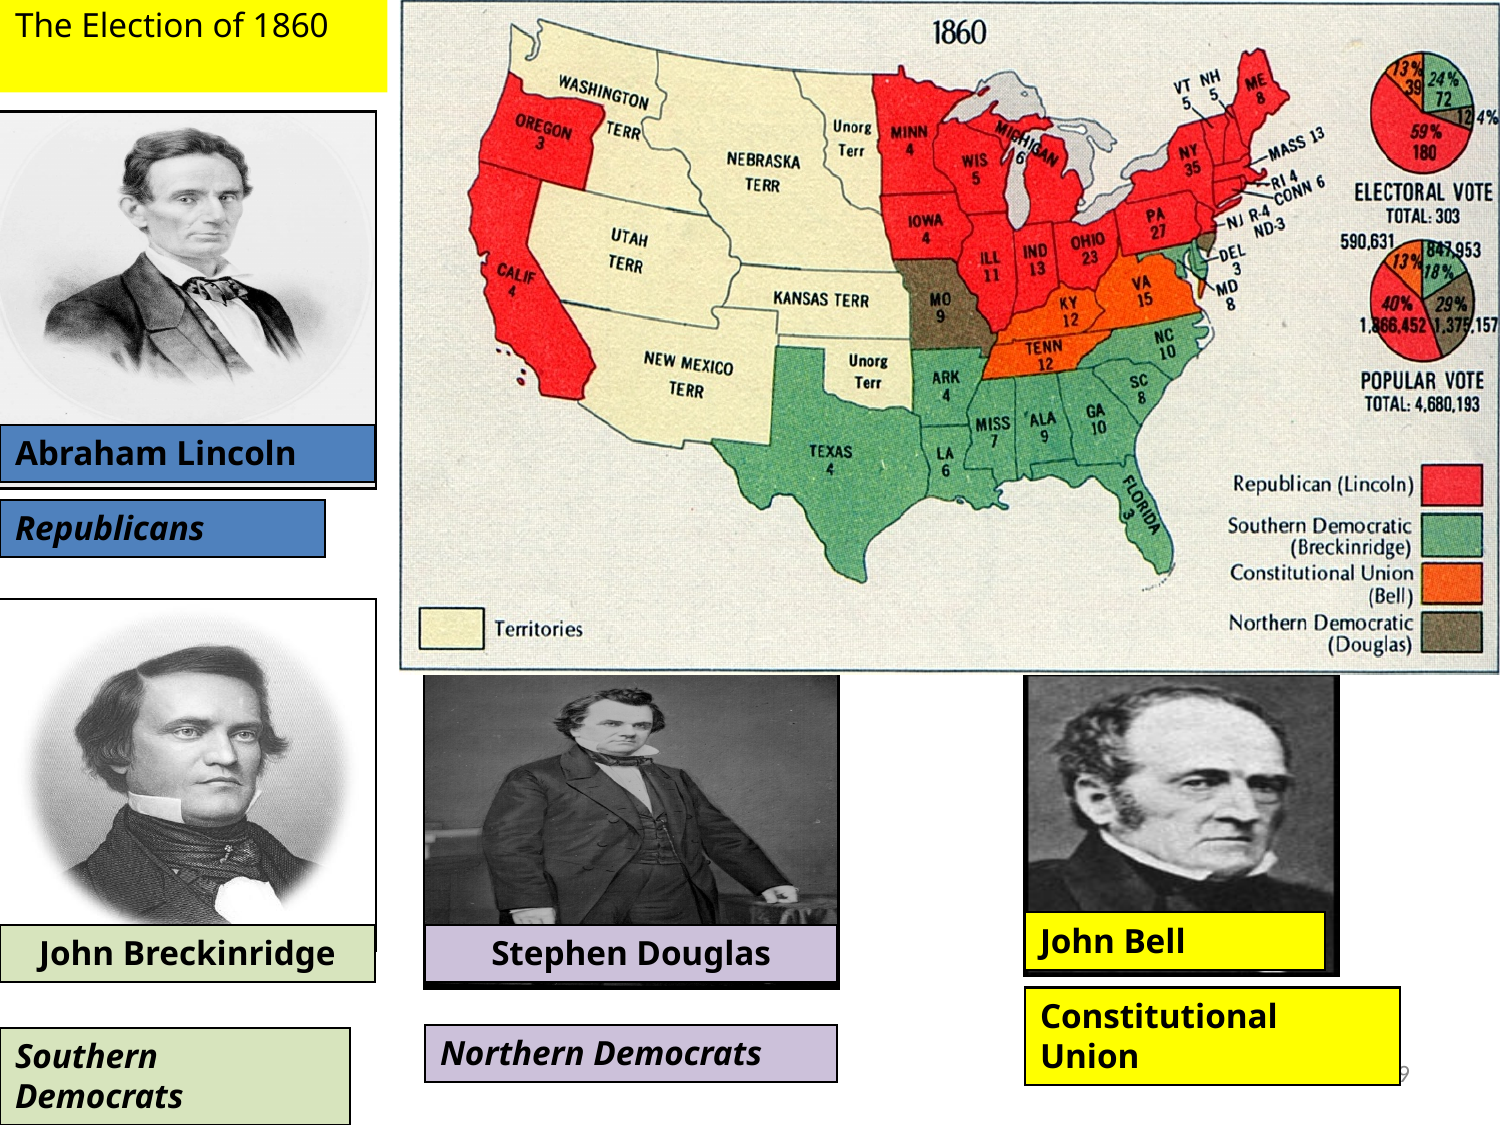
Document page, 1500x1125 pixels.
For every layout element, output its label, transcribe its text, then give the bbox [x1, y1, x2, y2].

text_box Southern Democrats [0, 1027, 350, 1125]
text_box Republicans [0, 499, 325, 558]
text_box Northern Democrats [425, 1024, 838, 1083]
text_box Constitutional Union [1024, 987, 1400, 1085]
text_box The Election of 1860 [0, 0, 388, 93]
text_box John Breckinridge [0, 958, 375, 983]
picture [0, 599, 376, 951]
picture [0, 112, 376, 488]
picture [399, 0, 1500, 988]
text_box 19 [1074, 1042, 1425, 1103]
